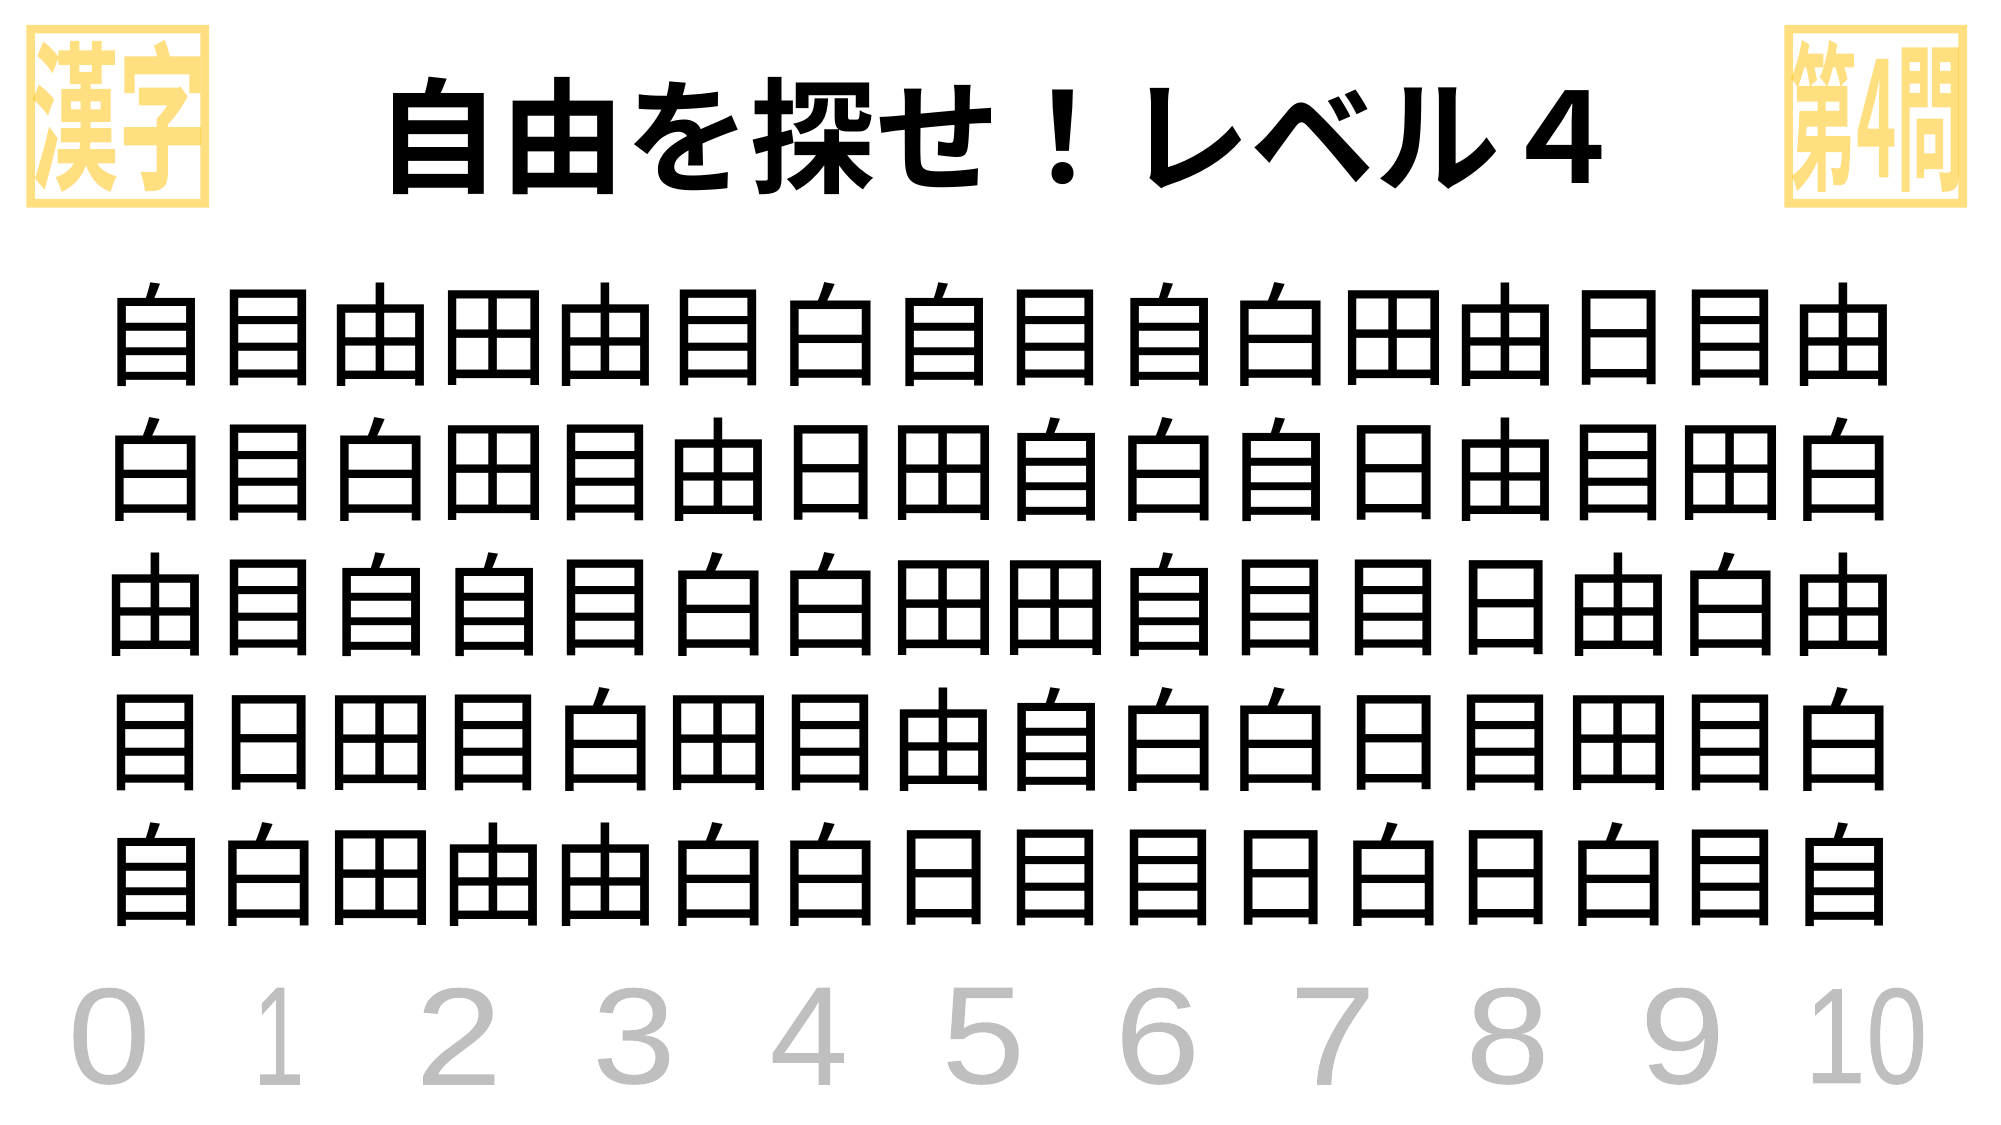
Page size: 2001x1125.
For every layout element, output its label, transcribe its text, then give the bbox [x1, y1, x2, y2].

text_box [26, 24, 210, 208]
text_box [1784, 24, 1968, 208]
text_box 自目由田由目白自目自白田由日目由 白目白田目由日田自白自日由目田白 由目自自目白白田田自目目日由白由 目日田目白田目由自白白日目田目白 自白田由由白白日目目日白日白目自 [85, 257, 1915, 948]
text_box 自由を探せ！レベル４ [360, 50, 1640, 216]
